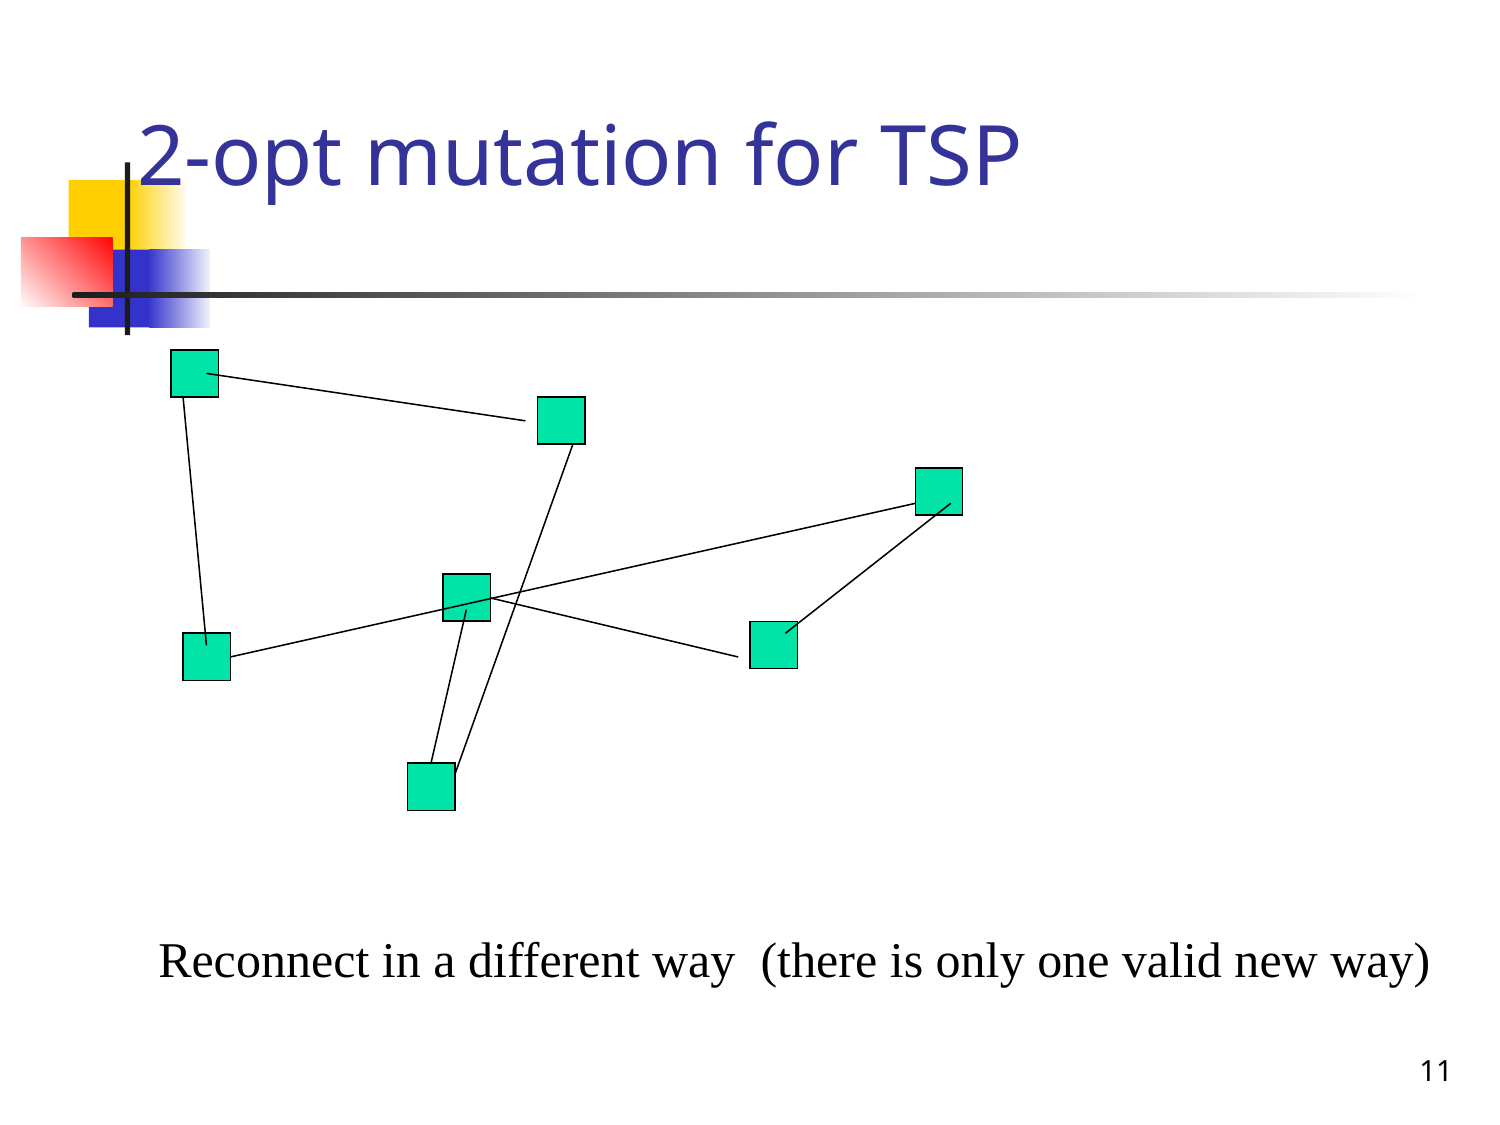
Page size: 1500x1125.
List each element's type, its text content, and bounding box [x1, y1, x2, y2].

text_box [183, 633, 231, 681]
text_box [750, 621, 798, 669]
text_box [407, 763, 455, 811]
text_box [171, 349, 219, 398]
text_box [537, 397, 585, 445]
text_box Reconnect in a different way (there is only one valid new way) [143, 920, 1446, 995]
text_box [442, 574, 491, 622]
text_box [915, 467, 963, 515]
title 2-opt mutation for TSP [100, 66, 1376, 211]
slide_number 11 [1154, 1023, 1468, 1100]
